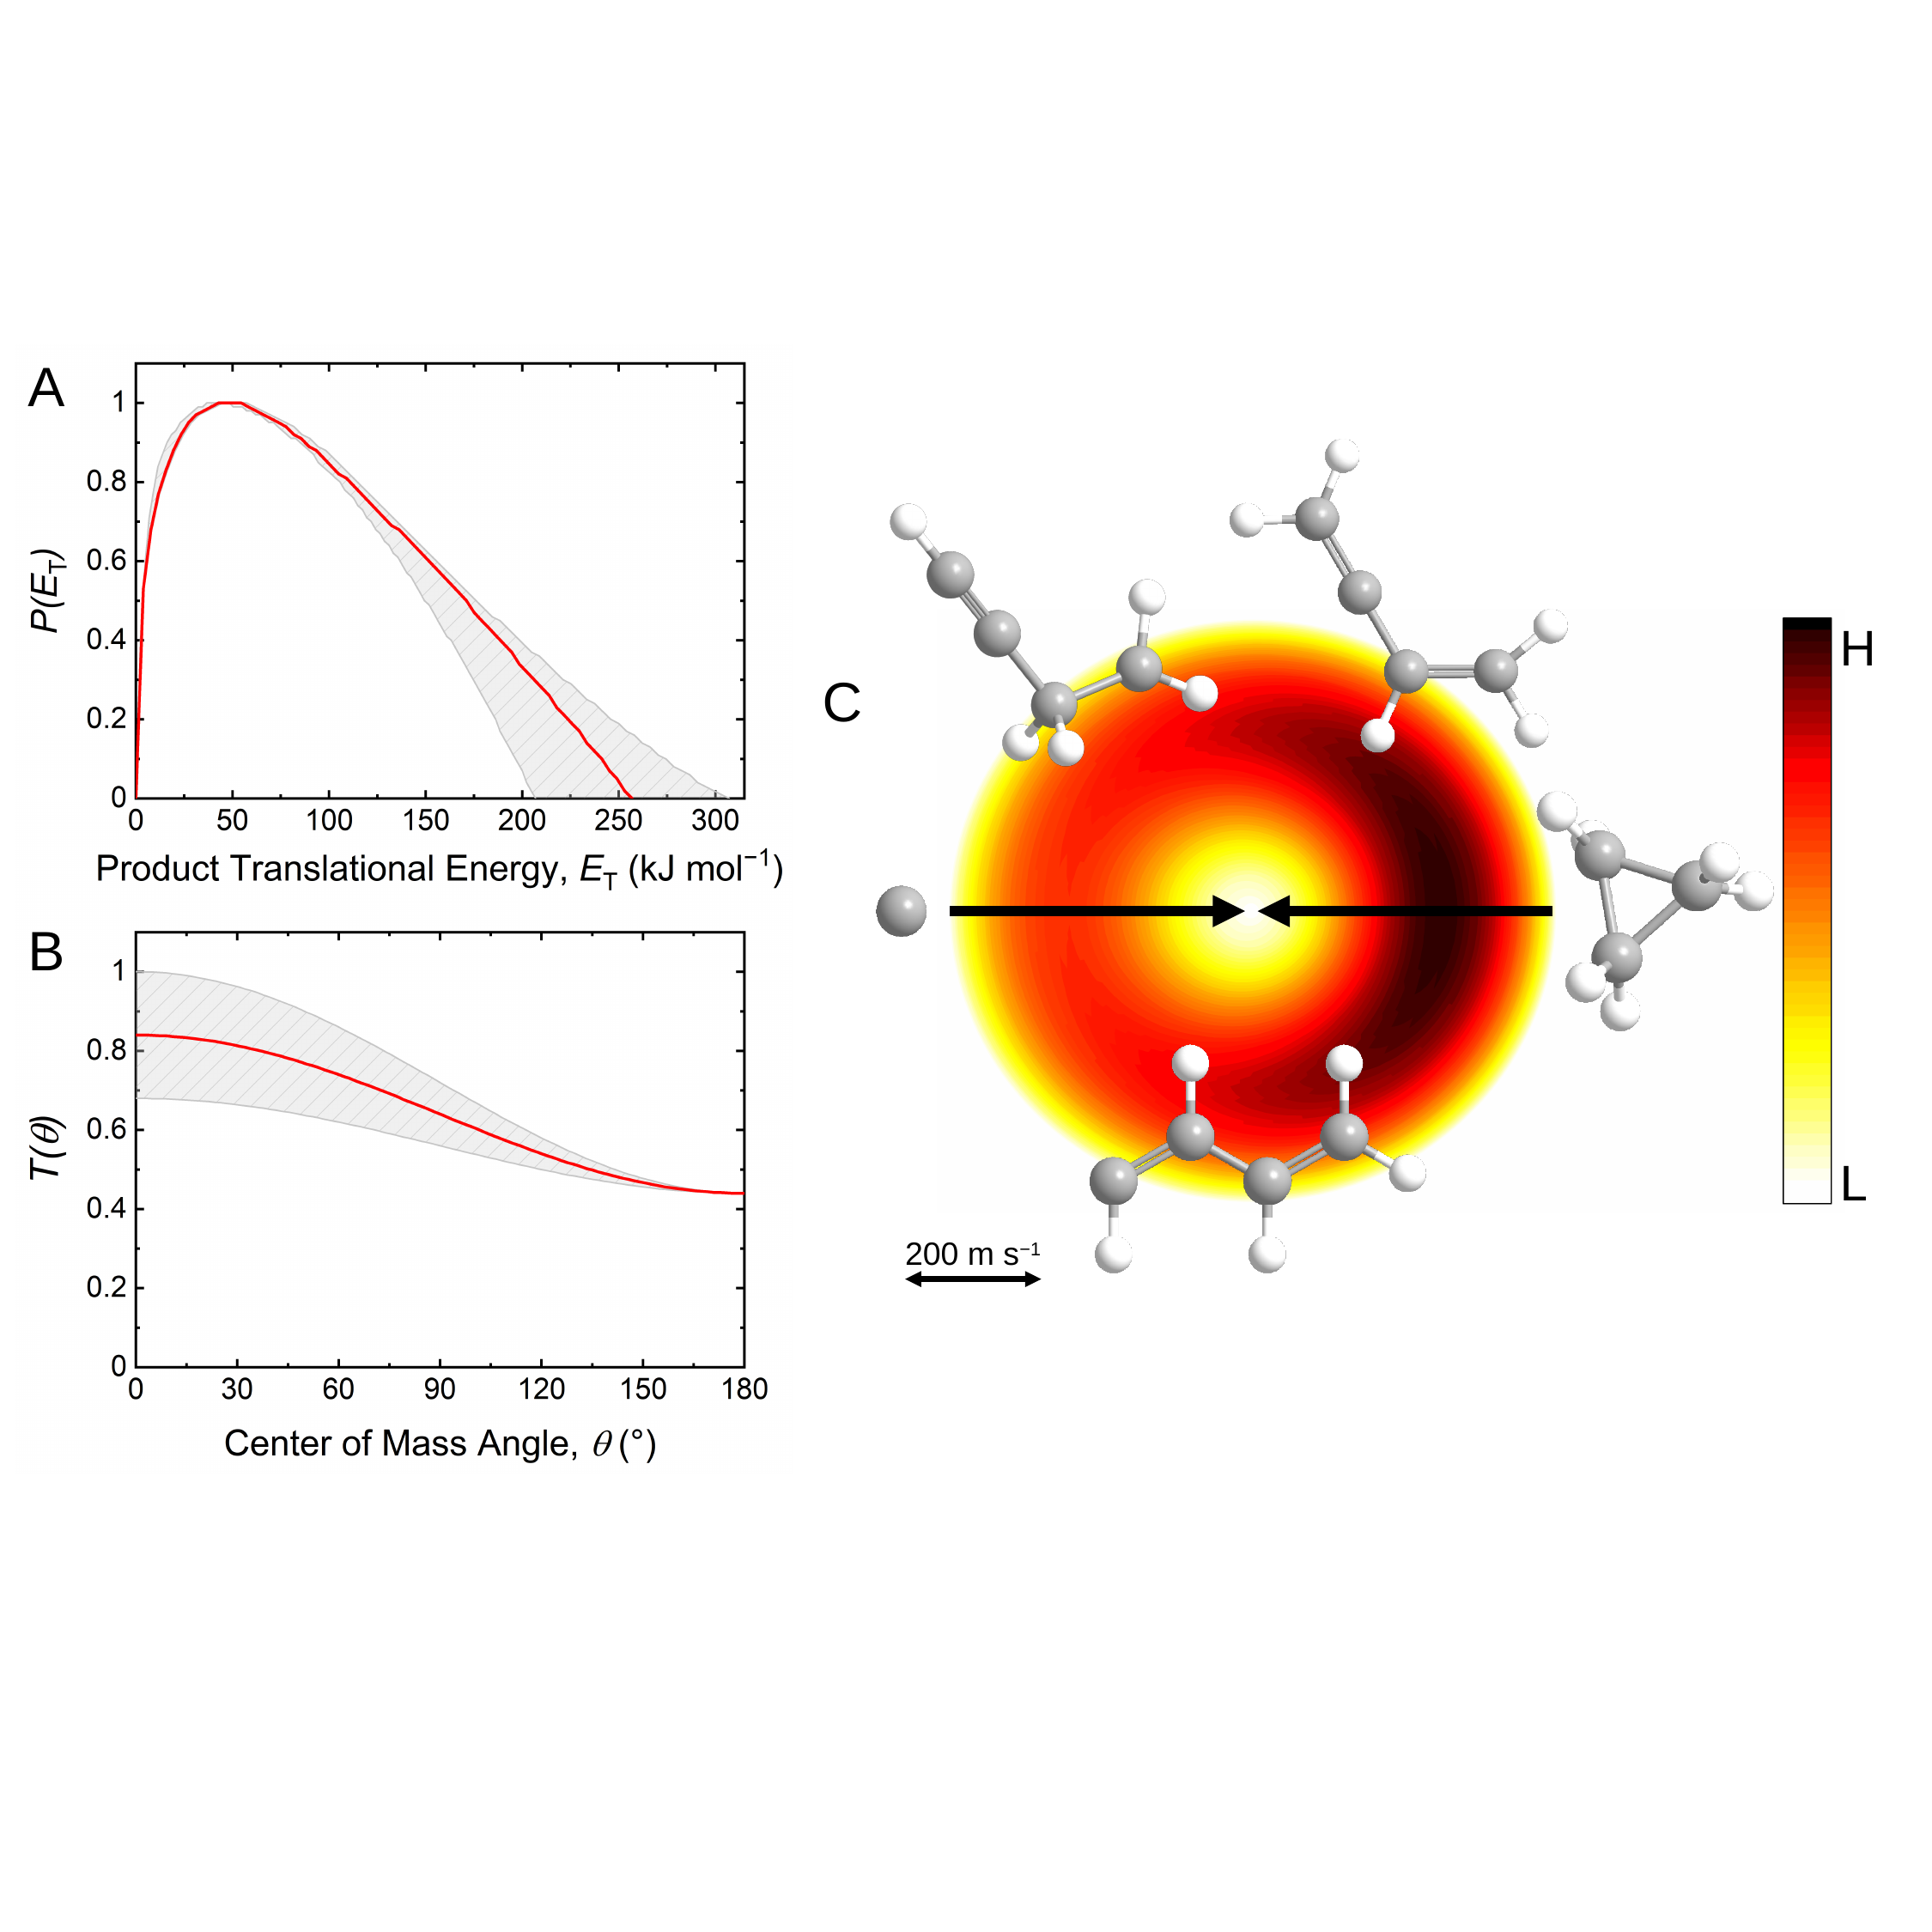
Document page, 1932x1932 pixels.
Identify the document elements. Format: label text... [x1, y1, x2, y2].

text_box L [1826, 1144, 1880, 1218]
text_box H [1845, 609, 1889, 683]
picture [15, 344, 793, 1474]
picture [876, 885, 927, 937]
text_box 200 m s−1 [892, 1227, 1054, 1279]
picture [890, 438, 1845, 1273]
text_box C [809, 659, 876, 739]
